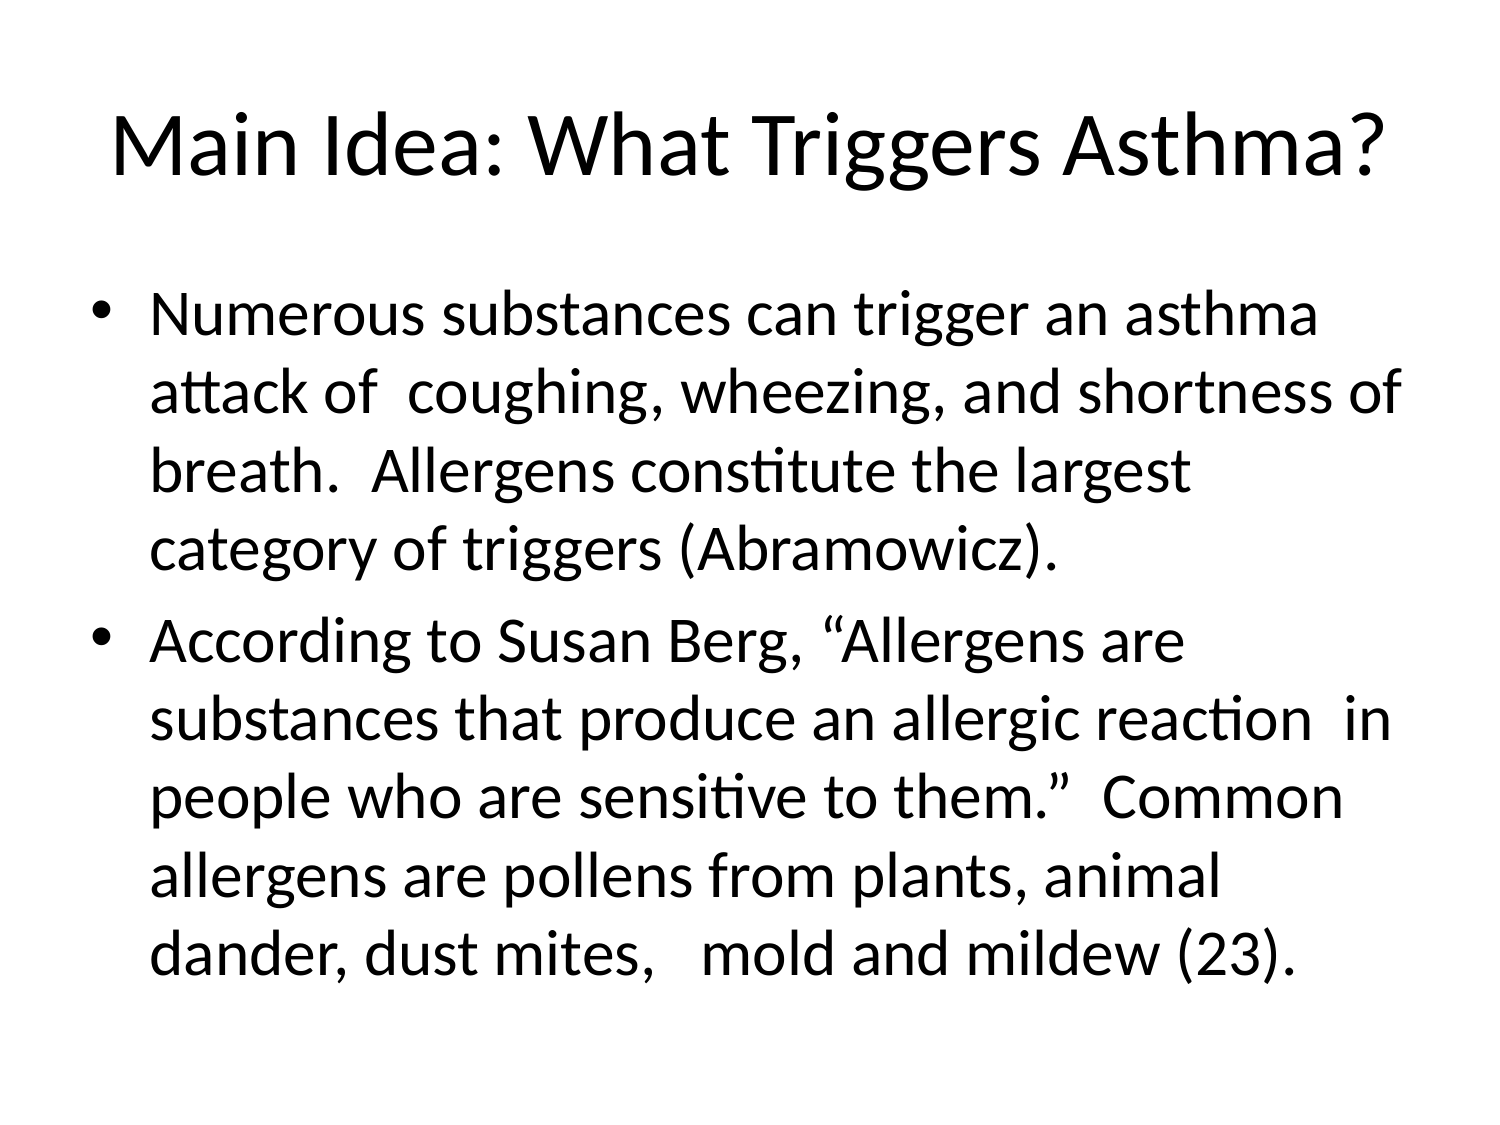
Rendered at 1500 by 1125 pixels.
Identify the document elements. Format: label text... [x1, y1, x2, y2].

list Numerous substances can trigger an asthma attack of coughing, wheezing, and shortness of breath. Allergens constitute the largest category of triggers (Abramowicz). According to Susan Berg, “Allergens are substances that produce an allergic reaction in people who are sensitive to them.” Common allergens are pollens from plants, animal dander, dust mites, mold and mildew (23). [75, 262, 1425, 1005]
title Main Idea: What Triggers Asthma? [75, 45, 1425, 233]
